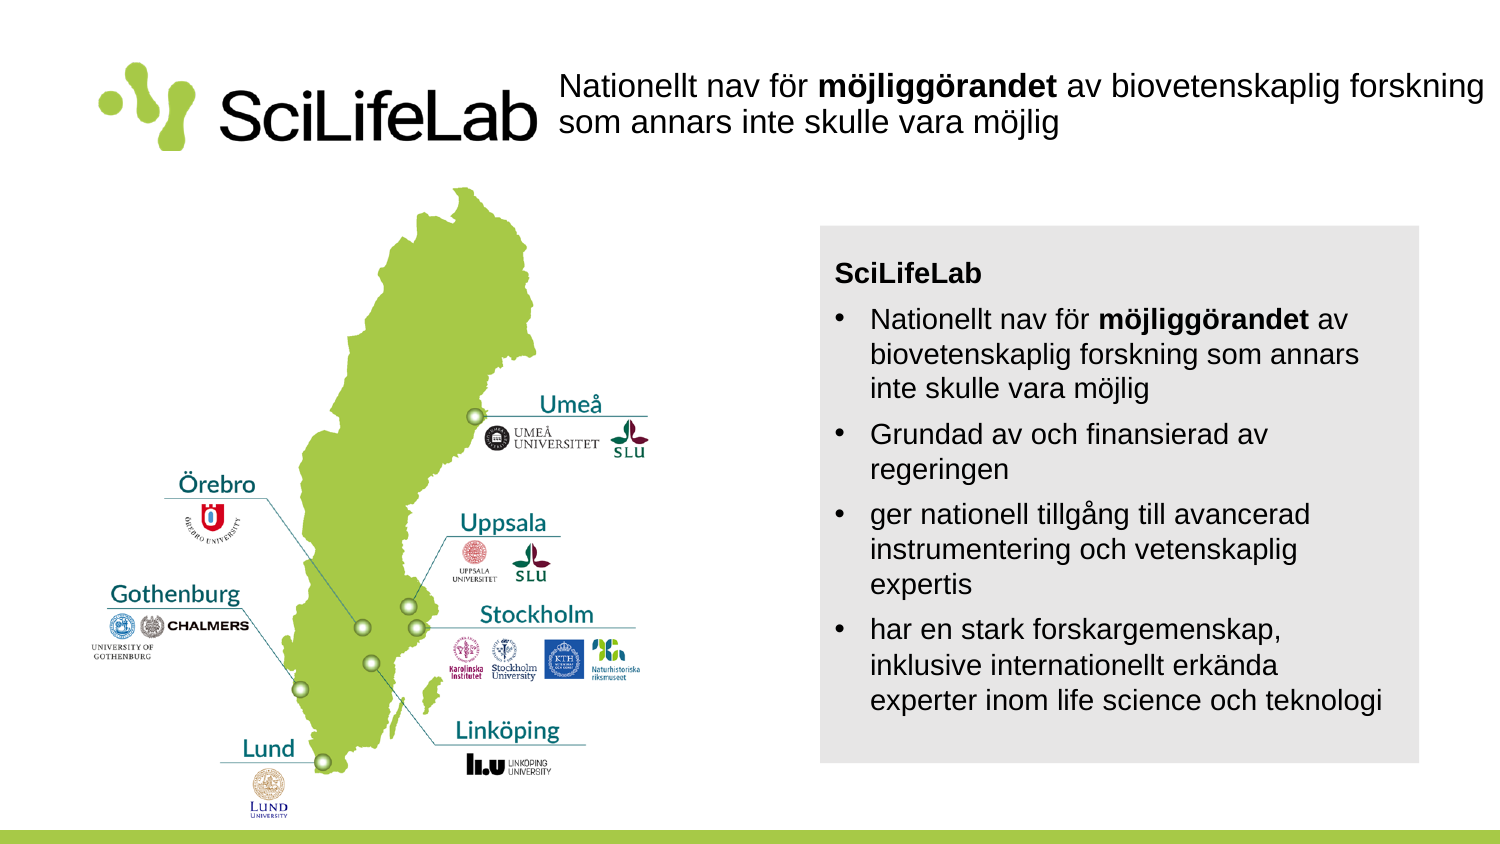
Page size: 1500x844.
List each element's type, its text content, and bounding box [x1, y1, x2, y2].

text_box [820, 225, 1420, 764]
text_box SciLifeLab Nationellt nav för möjliggörandet av biovetenskaplig forskning som annars inte skulle vara möjlig Grundad av och finansierad av regeringen ger nationell tillgång till avancerad instrumentering och vetenskaplig expertis har en stark forskargemenskap, inklusive internationellt erkända experter inom life science och teknologi [823, 248, 1397, 767]
text_box Nationellt nav för möjliggörandet av biovetenskaplig forskning som annars inte skulle vara möjlig [543, 54, 1500, 156]
picture [80, 59, 654, 822]
